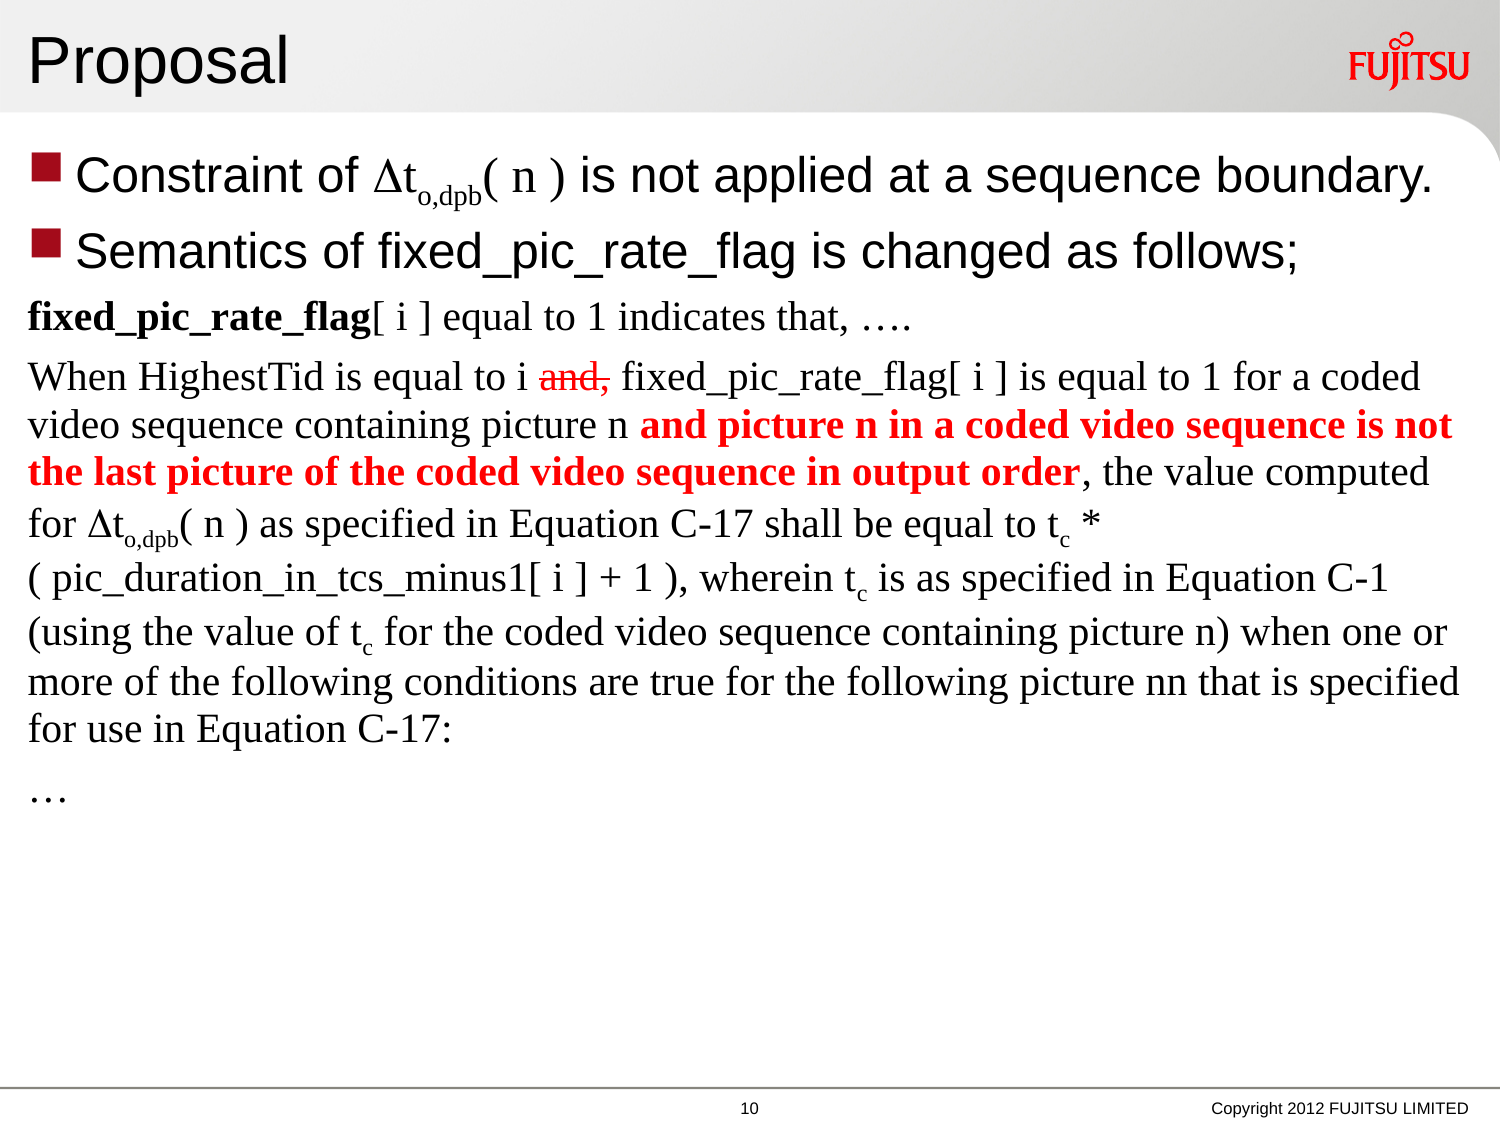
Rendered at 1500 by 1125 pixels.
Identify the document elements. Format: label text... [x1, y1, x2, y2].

title Proposal [27, 0, 1317, 114]
picture [0, 0, 1500, 176]
list Constraint of to,dpb( n ) is not applied at a sequence boundary. Semantics of fixed_pic_rate_flag is changed as follows; fixed_pic_rate_flag[ i ] equal to 1 indicates that, …. When HighestTid is equal to i and, fixed_pic_rate_flag[ i ] is equal to 1 for a coded video sequence containing picture n and picture n in a coded video sequence is not the last picture of the coded video sequence in output order, the value computed for to,dpb( n ) as specified in Equation C‑17 shall be equal to tc * ( pic_duration_in_tcs_minus1[ i ] + 1 ), wherein tc is as specified in Equation C‑1 (using the value of tc for the coded video sequence containing picture n) when one or more of the following conditions are true for the following picture nn that is specified for use in Equation C‑17: … [27, 142, 1469, 1061]
slide_number 9 [705, 1091, 794, 1125]
footer Copyright 2012 FUJITSU LIMITED [809, 1091, 1470, 1125]
